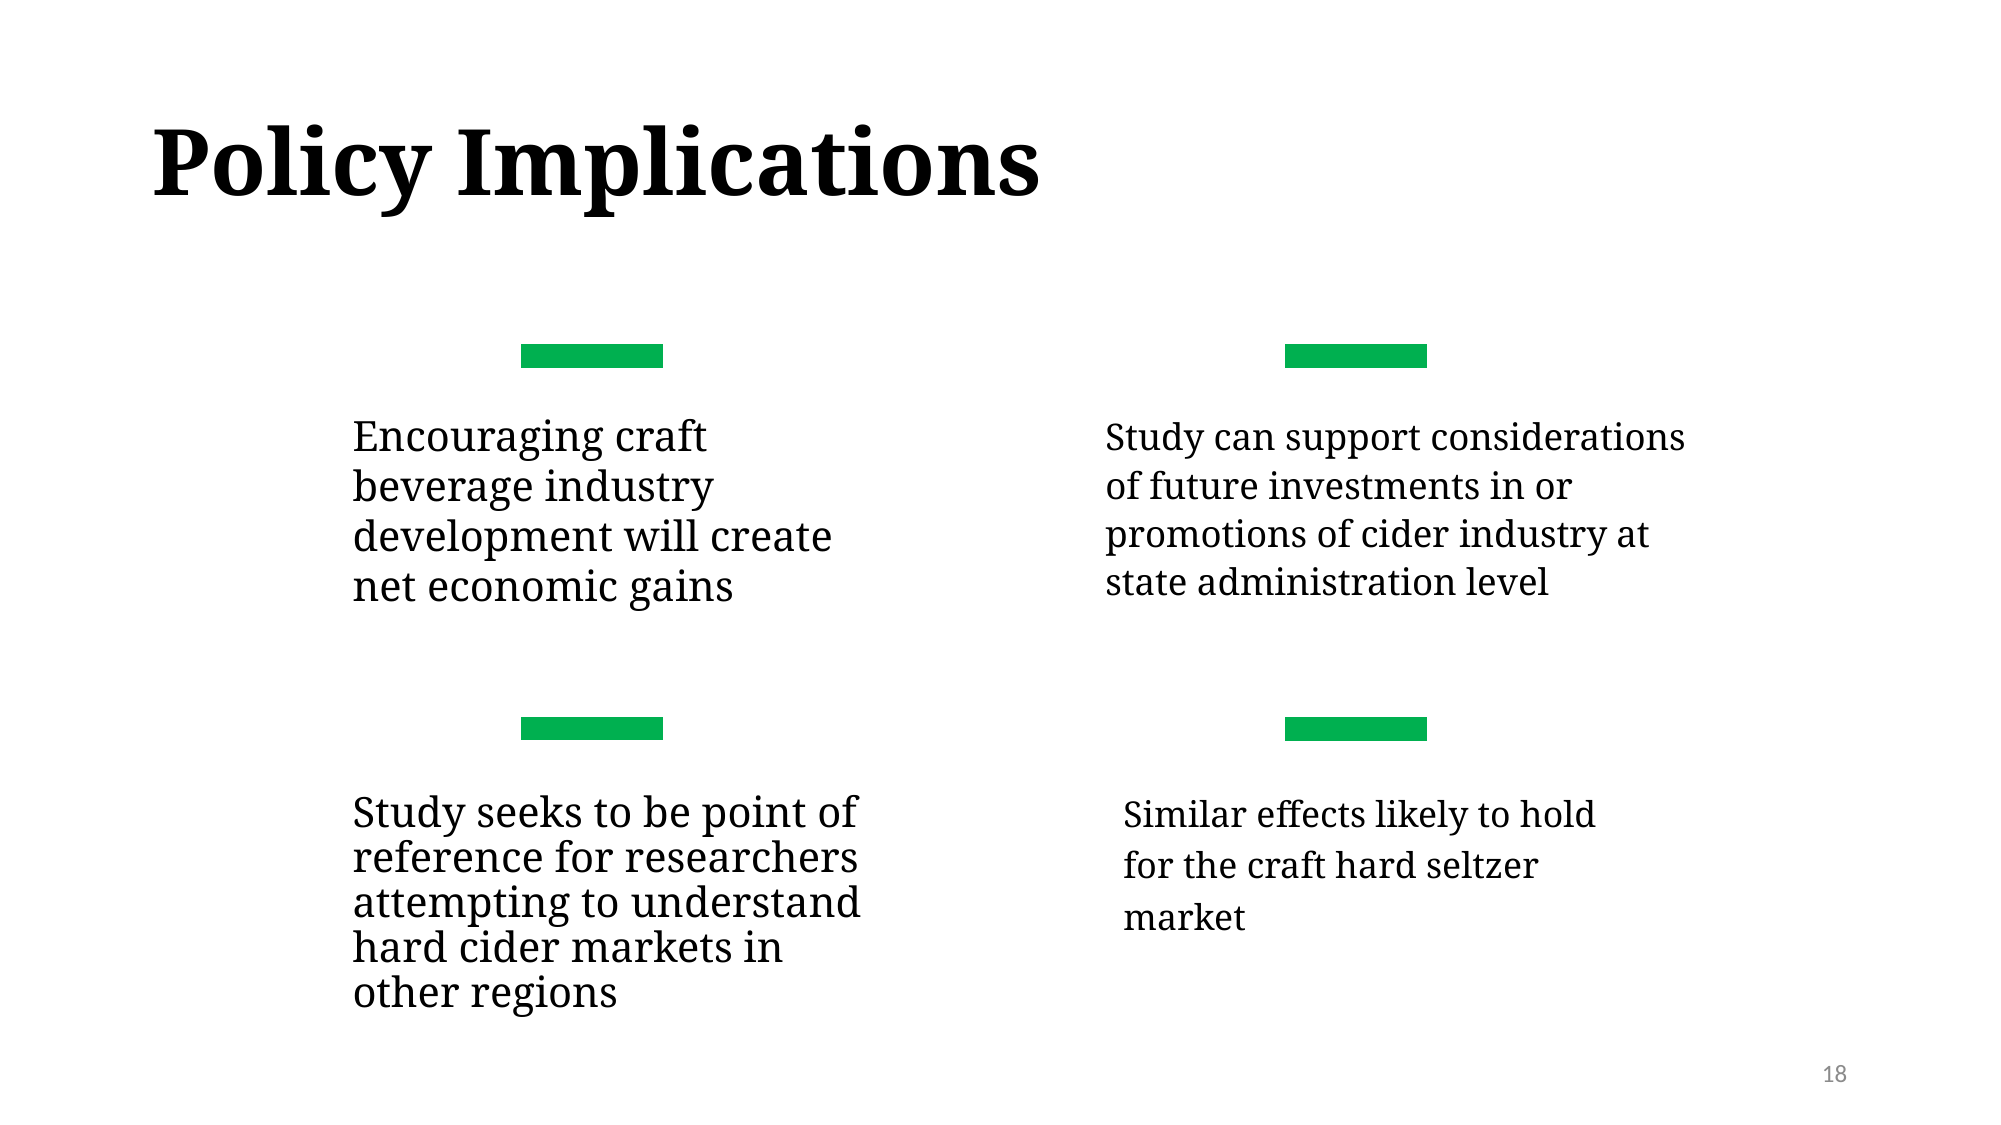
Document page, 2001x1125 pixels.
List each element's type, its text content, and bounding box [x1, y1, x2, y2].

text_box Study can support considerations of future investments in or promotions of cider industry at state administration level [1090, 402, 1704, 653]
slide_number 18 [1412, 1042, 1863, 1103]
title Policy Implications [137, 56, 1863, 275]
text_box [521, 344, 663, 368]
text_box Similar effects likely to hold for the craft hard seltzer market [1108, 728, 1638, 947]
text_box [521, 717, 663, 740]
list Encouraging craft beverage industry development will create net economic gains [337, 402, 874, 537]
text_box [1285, 344, 1427, 368]
text_box Study seeks to be point of reference for researchers attempting to understand hard cider markets in other regions [337, 784, 894, 1031]
text_box [1285, 717, 1427, 741]
